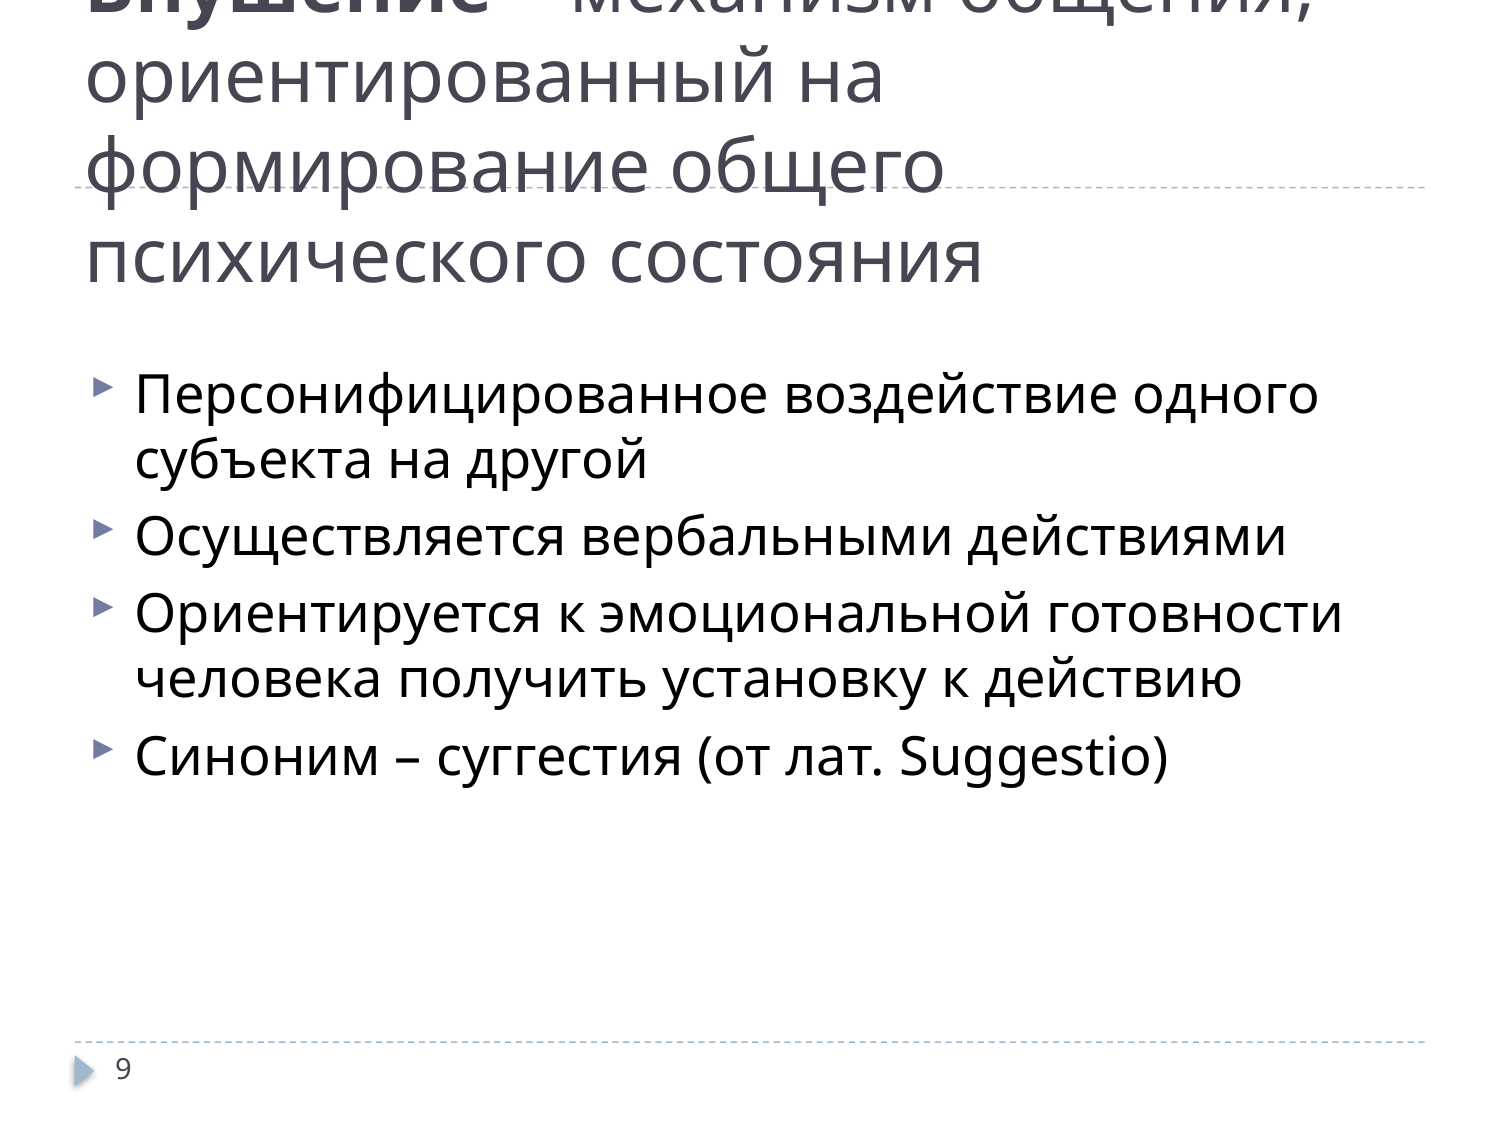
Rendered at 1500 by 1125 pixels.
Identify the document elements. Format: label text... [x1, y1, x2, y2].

list Персонифицированное воздействие одного субъекта на другой Осуществляется вербальными действиями Ориентируется к эмоциональной готовности человека получить установку к действию Синоним – суггестия (от лат. Suggestio) [75, 351, 1425, 1005]
title Внушение – механизм общения, ориентированный на формирование общего психического состояния [70, 46, 1421, 305]
slide_number 9 [100, 1042, 426, 1103]
